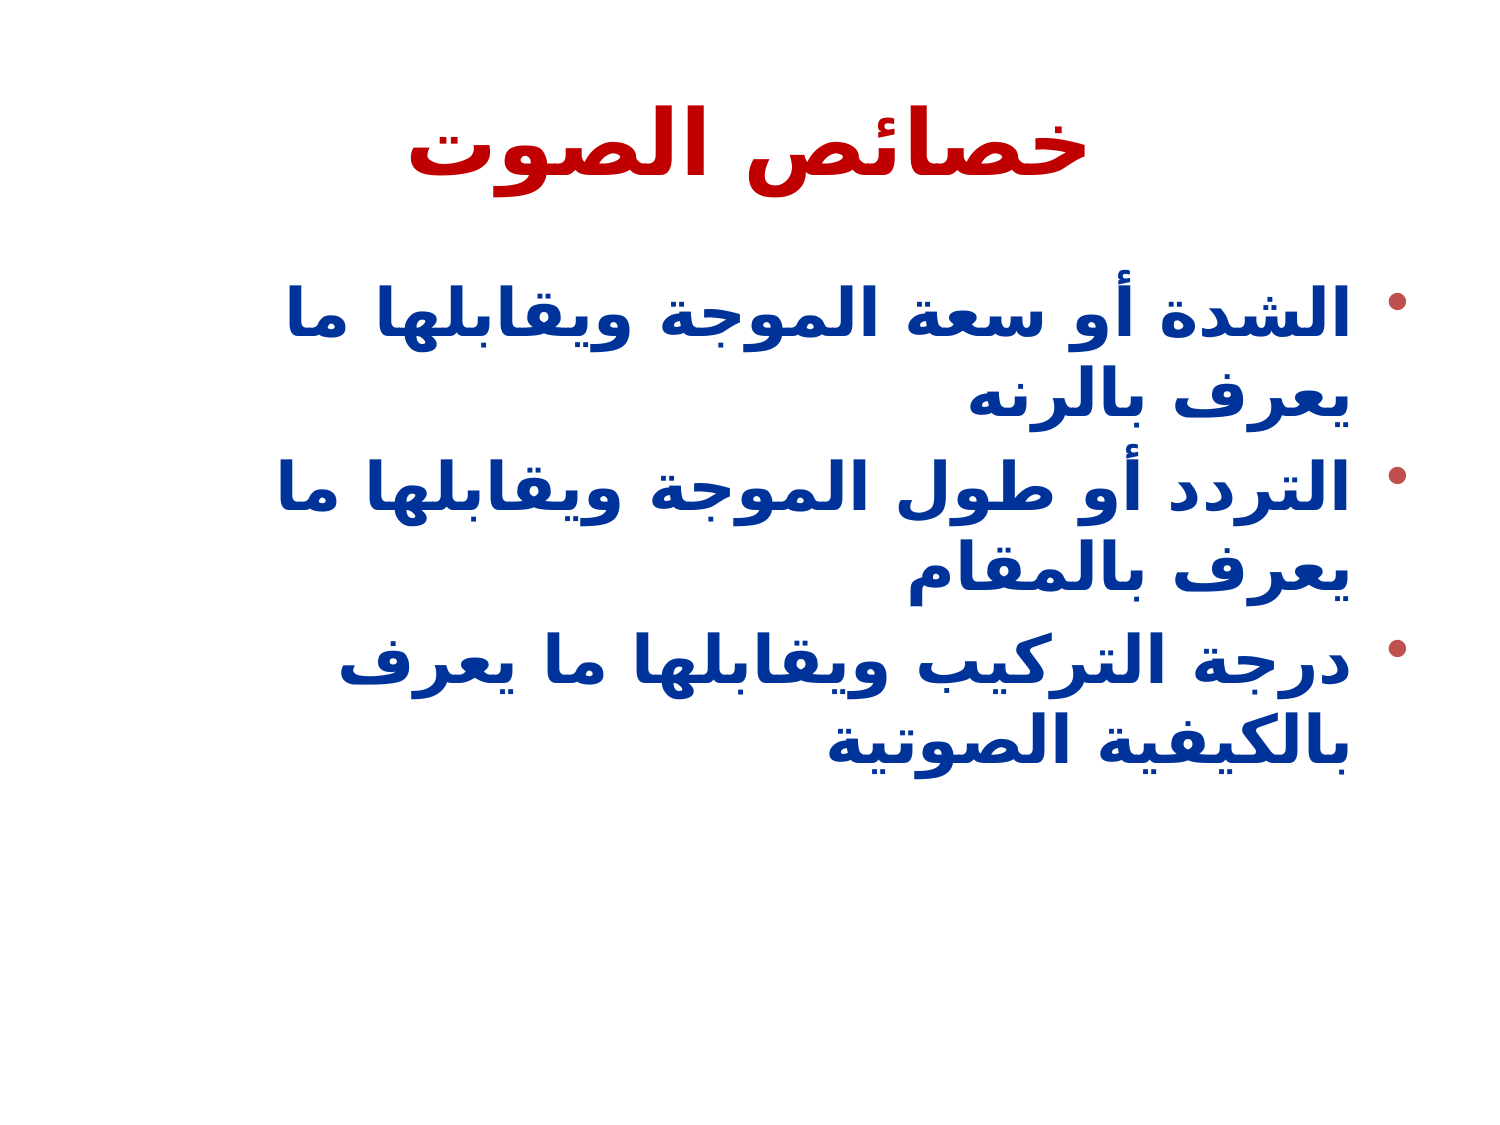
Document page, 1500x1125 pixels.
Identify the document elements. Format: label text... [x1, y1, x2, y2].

title خصائص الصوت [75, 45, 1425, 233]
list الشدة أو سعة الموجة ويقابلها ما يعرف بالرنه التردد أو طول الموجة ويقابلها ما يعرف بالمقام درجة التركيب ويقابلها ما يعرف بالكيفية الصوتية [75, 262, 1425, 1005]
